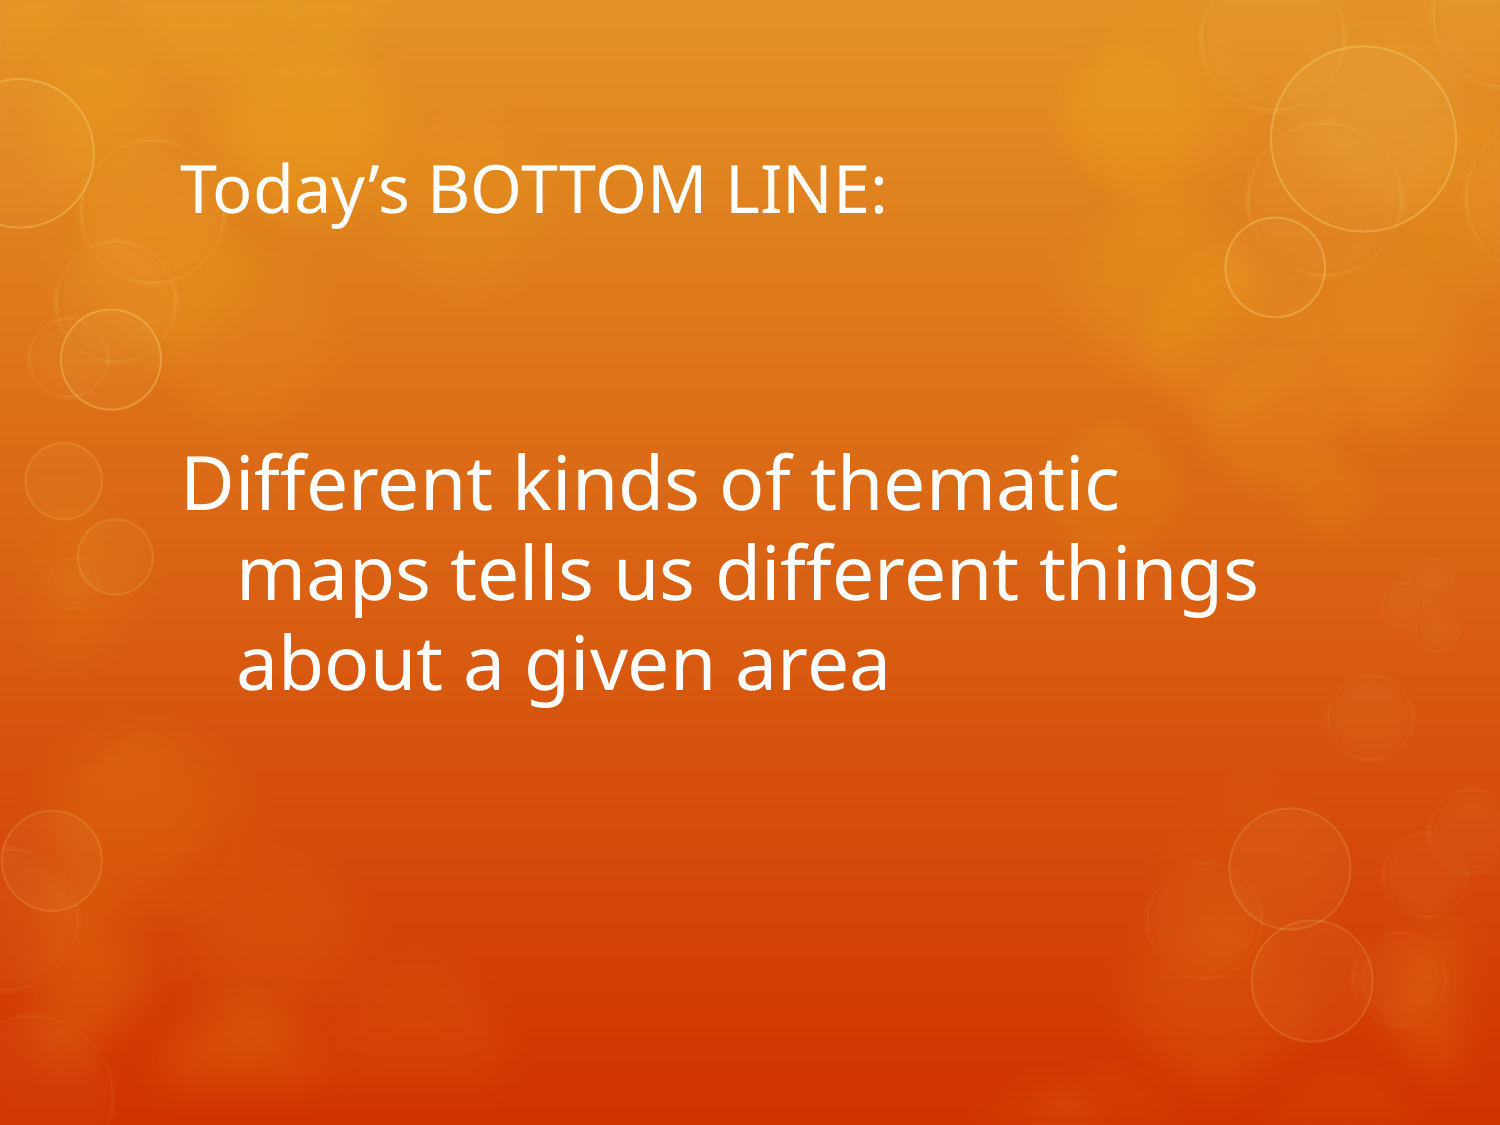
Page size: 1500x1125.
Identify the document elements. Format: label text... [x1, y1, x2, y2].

title Today’s BOTTOM LINE: [165, 110, 1335, 263]
list Different kinds of thematic maps tells us different things about a given area [165, 296, 1335, 962]
